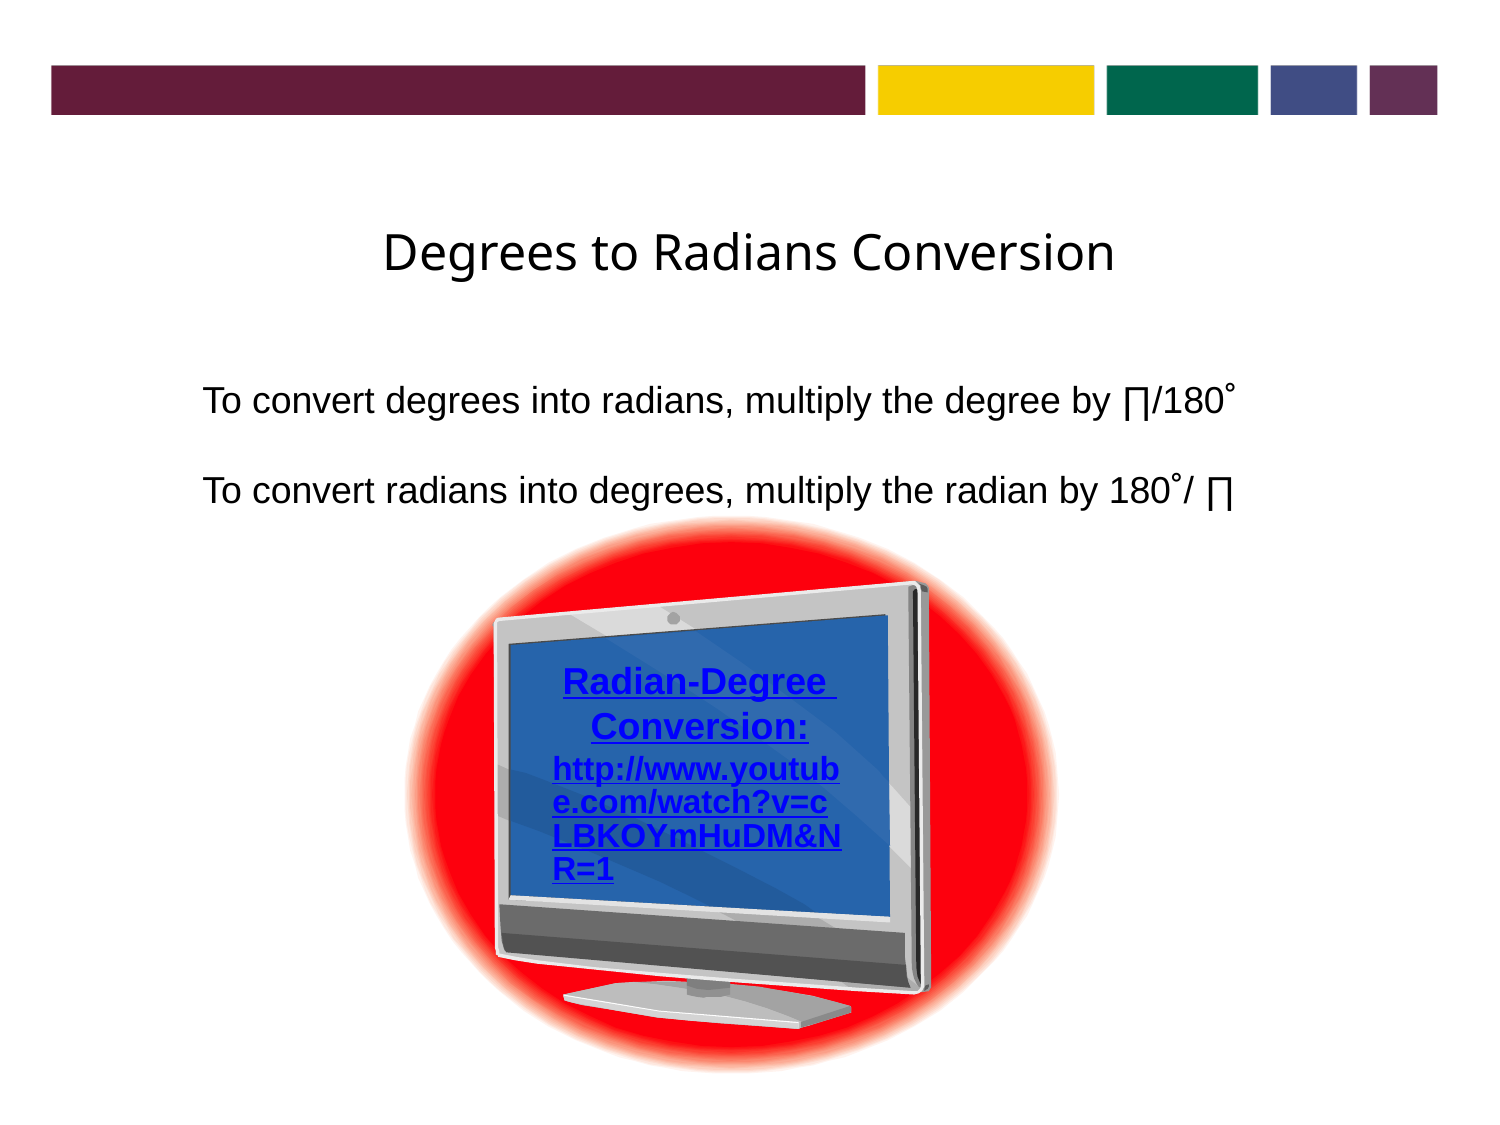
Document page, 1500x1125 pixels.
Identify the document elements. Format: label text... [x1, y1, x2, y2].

text_box To convert degrees into radians, multiply the degree by ∏/180˚ To convert radians into degrees, multiply the radian by 180˚/ ∏ [187, 368, 1351, 609]
title Degrees to Radians Conversion [75, 149, 1425, 350]
picture [399, 512, 1063, 1079]
picture [37, 49, 1438, 116]
